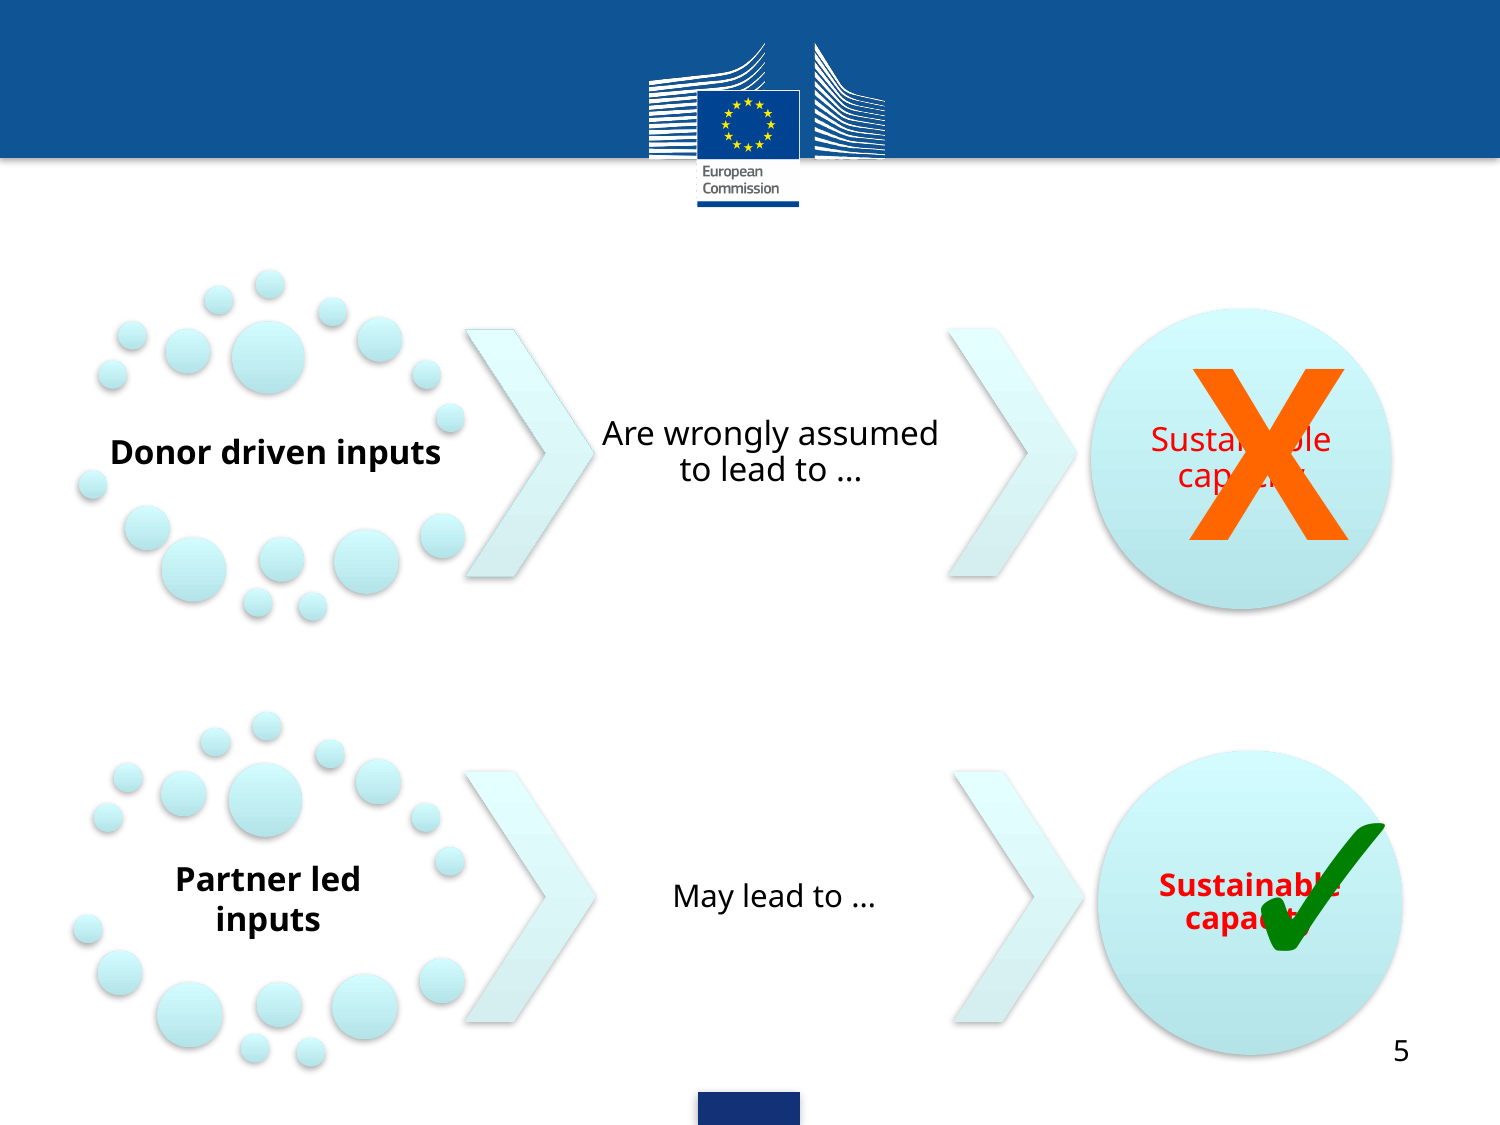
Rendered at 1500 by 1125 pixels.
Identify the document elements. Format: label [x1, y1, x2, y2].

text_box [74, 262, 1411, 629]
picture [649, 42, 885, 208]
list [70, 682, 1421, 1097]
